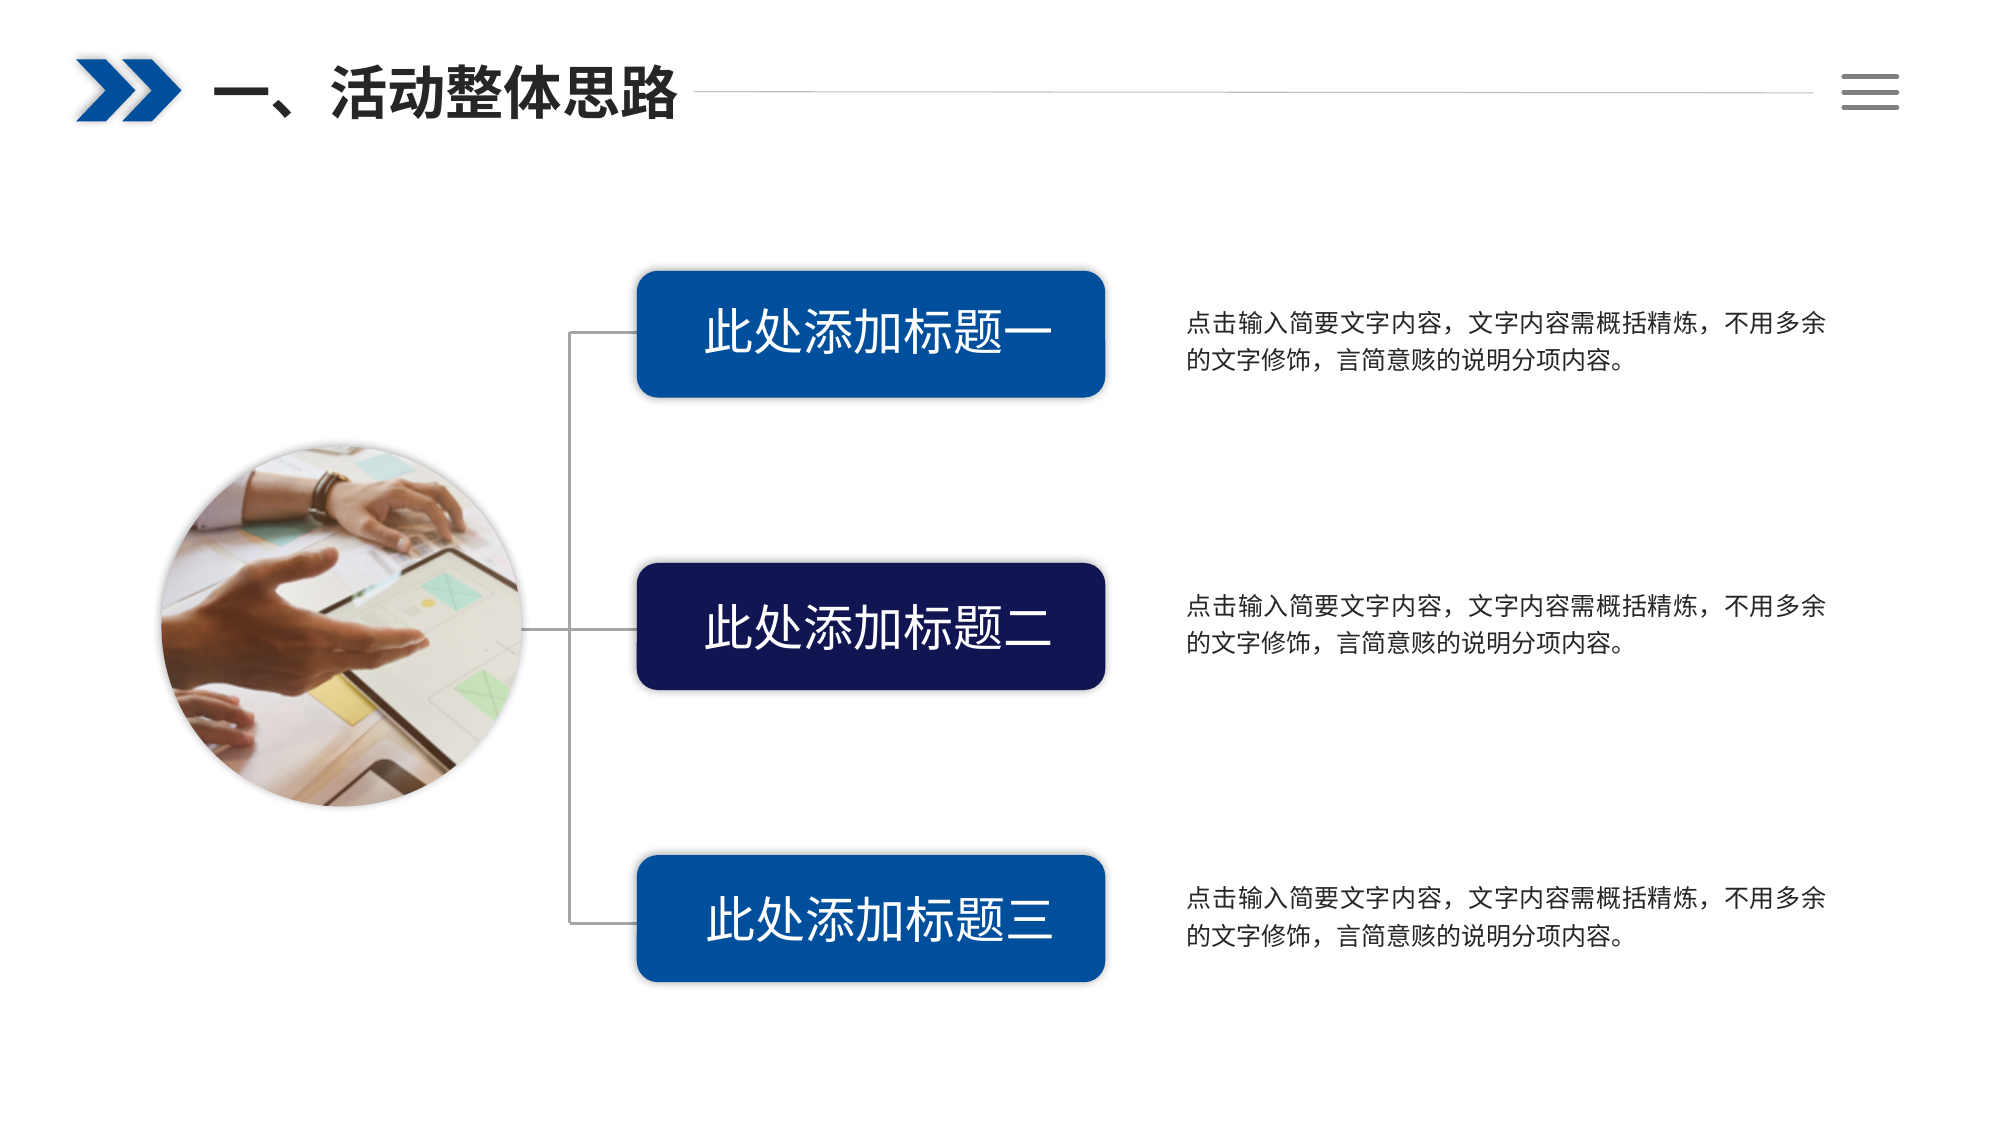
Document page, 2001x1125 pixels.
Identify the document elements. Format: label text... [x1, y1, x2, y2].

text_box 点击输入简要文字内容，文字内容需概括精炼，不用多余的文字修饰，言简意赅的说明分项内容。 [1172, 292, 1842, 383]
text_box 一、活动整体思路 [198, 49, 694, 134]
text_box 点击输入简要文字内容，文字内容需概括精炼，不用多余的文字修饰，言简意赅的说明分项内容。 [1172, 867, 1842, 958]
text_box [160, 445, 475, 808]
text_box [119, 58, 183, 123]
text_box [1843, 76, 1897, 108]
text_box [475, 332, 812, 924]
text_box 点击输入简要文字内容，文字内容需概括精炼，不用多余的文字修饰，言简意赅的说明分项内容。 [1172, 575, 1842, 666]
text_box [73, 58, 137, 123]
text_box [636, 270, 1106, 398]
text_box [636, 855, 1106, 983]
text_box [636, 562, 1106, 691]
